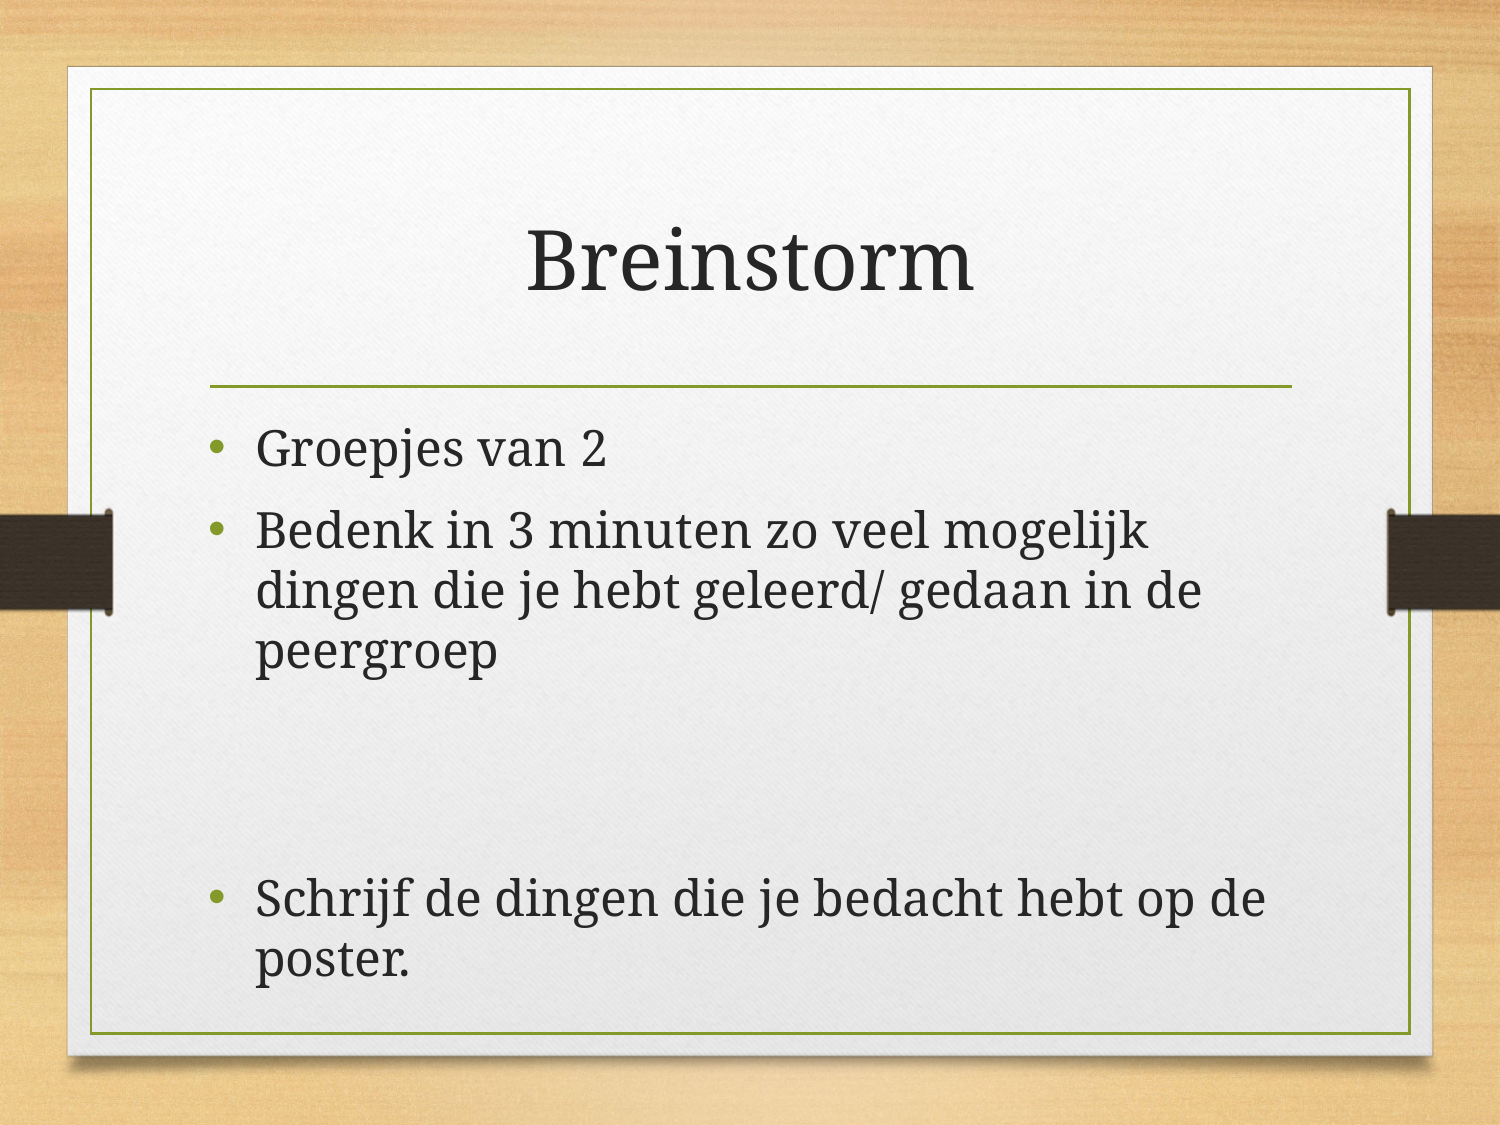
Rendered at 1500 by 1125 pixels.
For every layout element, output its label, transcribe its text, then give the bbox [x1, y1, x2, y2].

list Groepjes van 2 Bedenk in 3 minuten zo veel mogelijk dingen die je hebt geleerd/ gedaan in de peergroep Schrijf de dingen die je bedacht hebt op de poster. [193, 408, 1309, 974]
picture [0, 0, 1500, 1125]
title Breinstorm [193, 150, 1309, 365]
